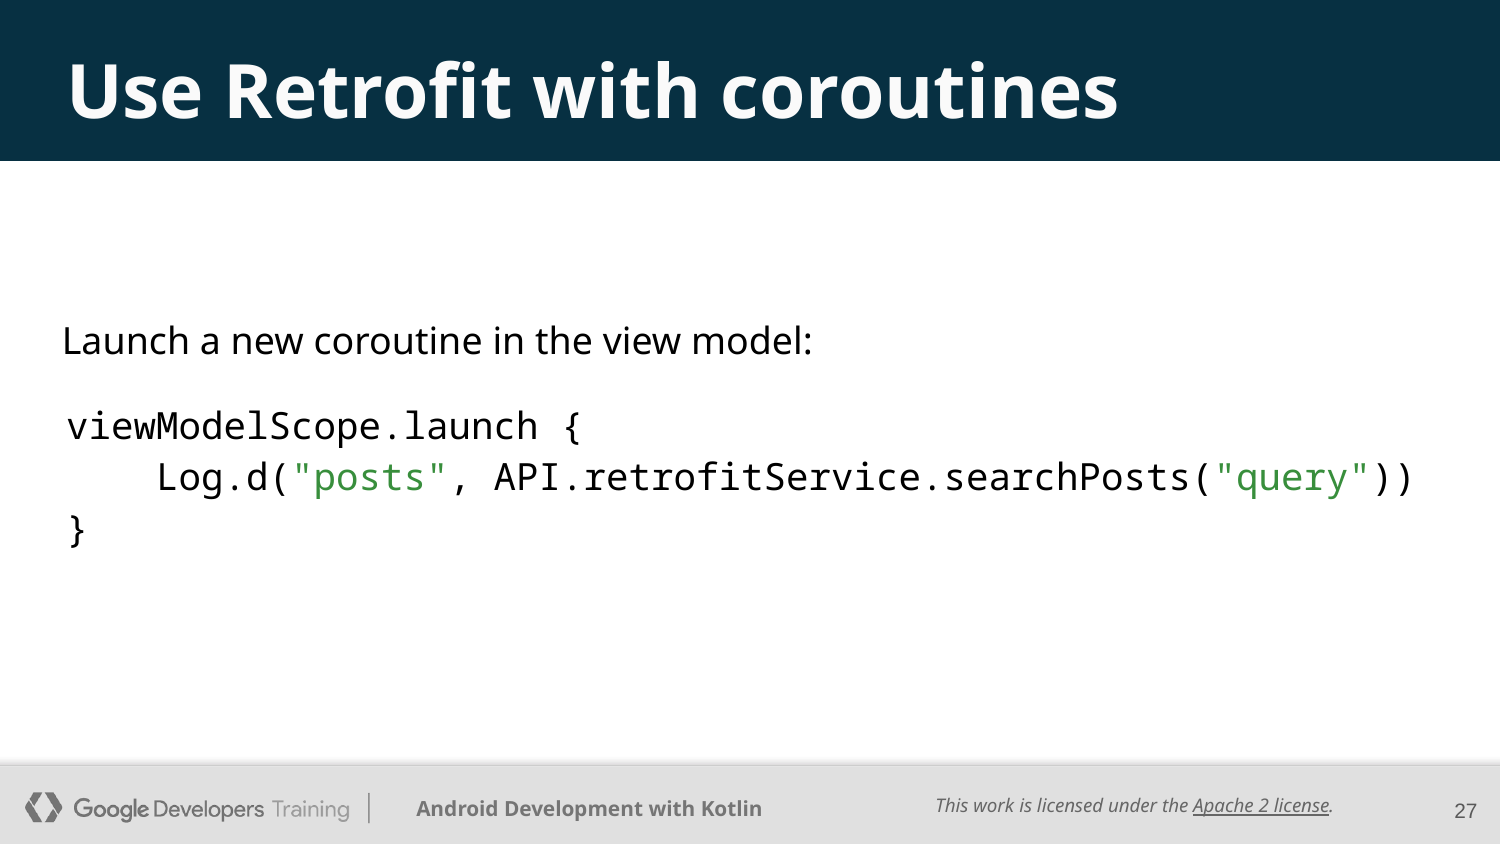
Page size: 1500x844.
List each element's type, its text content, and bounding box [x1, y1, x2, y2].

picture [0, 161, 1500, 844]
title Use Retrofit with coroutines [51, 28, 1449, 122]
slide_number ‹#› [1402, 777, 1493, 842]
list viewModelScope.launch { Log.d("posts", API.retrofitService.searchPosts("query")) } [51, 379, 1449, 609]
text_box Launch a new coroutine in the view model: [46, 301, 1403, 376]
